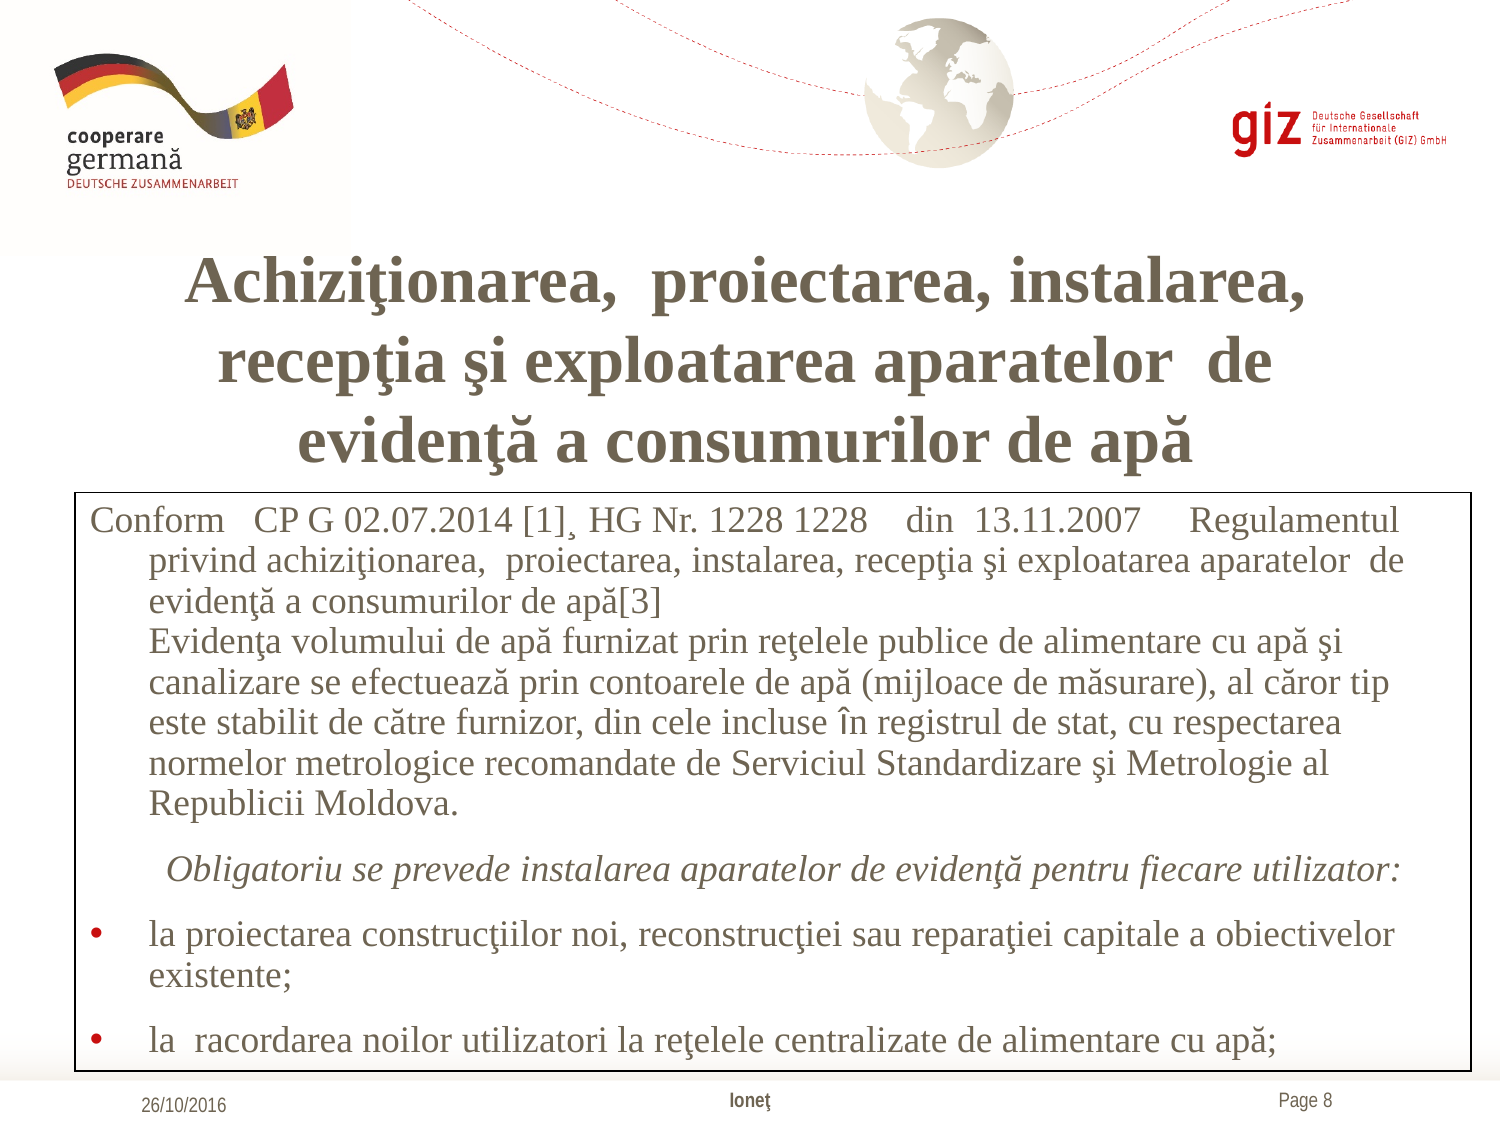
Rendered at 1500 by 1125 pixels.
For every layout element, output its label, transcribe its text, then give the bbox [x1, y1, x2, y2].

picture [0, 0, 1500, 256]
text_box 26/10/2016 [126, 1084, 339, 1125]
list Conform CP G 02.07.2014 [1]¸ HG Nr. 1228 1228 din 13.11.2007 Regulamentul privind achiziţionarea, proiectarea, instalarea, recepţia şi exploatarea aparatelor de evidenţă a consumurilor de apă[3] Evidenţa volumului de apă furnizat prin reţelele publice de alimentare cu apă şi canalizare se efectuează prin contoarele de apă (mijloace de măsurare), al căror tip este stabilit de către furnizor, din cele incluse în registrul de stat, cu respectarea normelor metrologice recomandate de Serviciul Standardizare şi Metrologie al Republicii Moldova. Obligatoriu se prevede instalarea aparatelor de evidenţă pentru fiecare utilizator: la proiectarea construcţiilor noi, reconstrucţiei sau reparaţiei capitale a obiectivelor existente; la racordarea noilor utilizatori la reţelele centralizate de alimentare cu apă; [74, 492, 1472, 1072]
title Achiziţionarea, proiectarea, instalarea, recepţia şi exploatarea aparatelor de evidenţă a consumurilor de apă [108, 228, 1385, 460]
text_box Ioneţ [469, 1079, 1031, 1120]
picture [0, 959, 1500, 1081]
